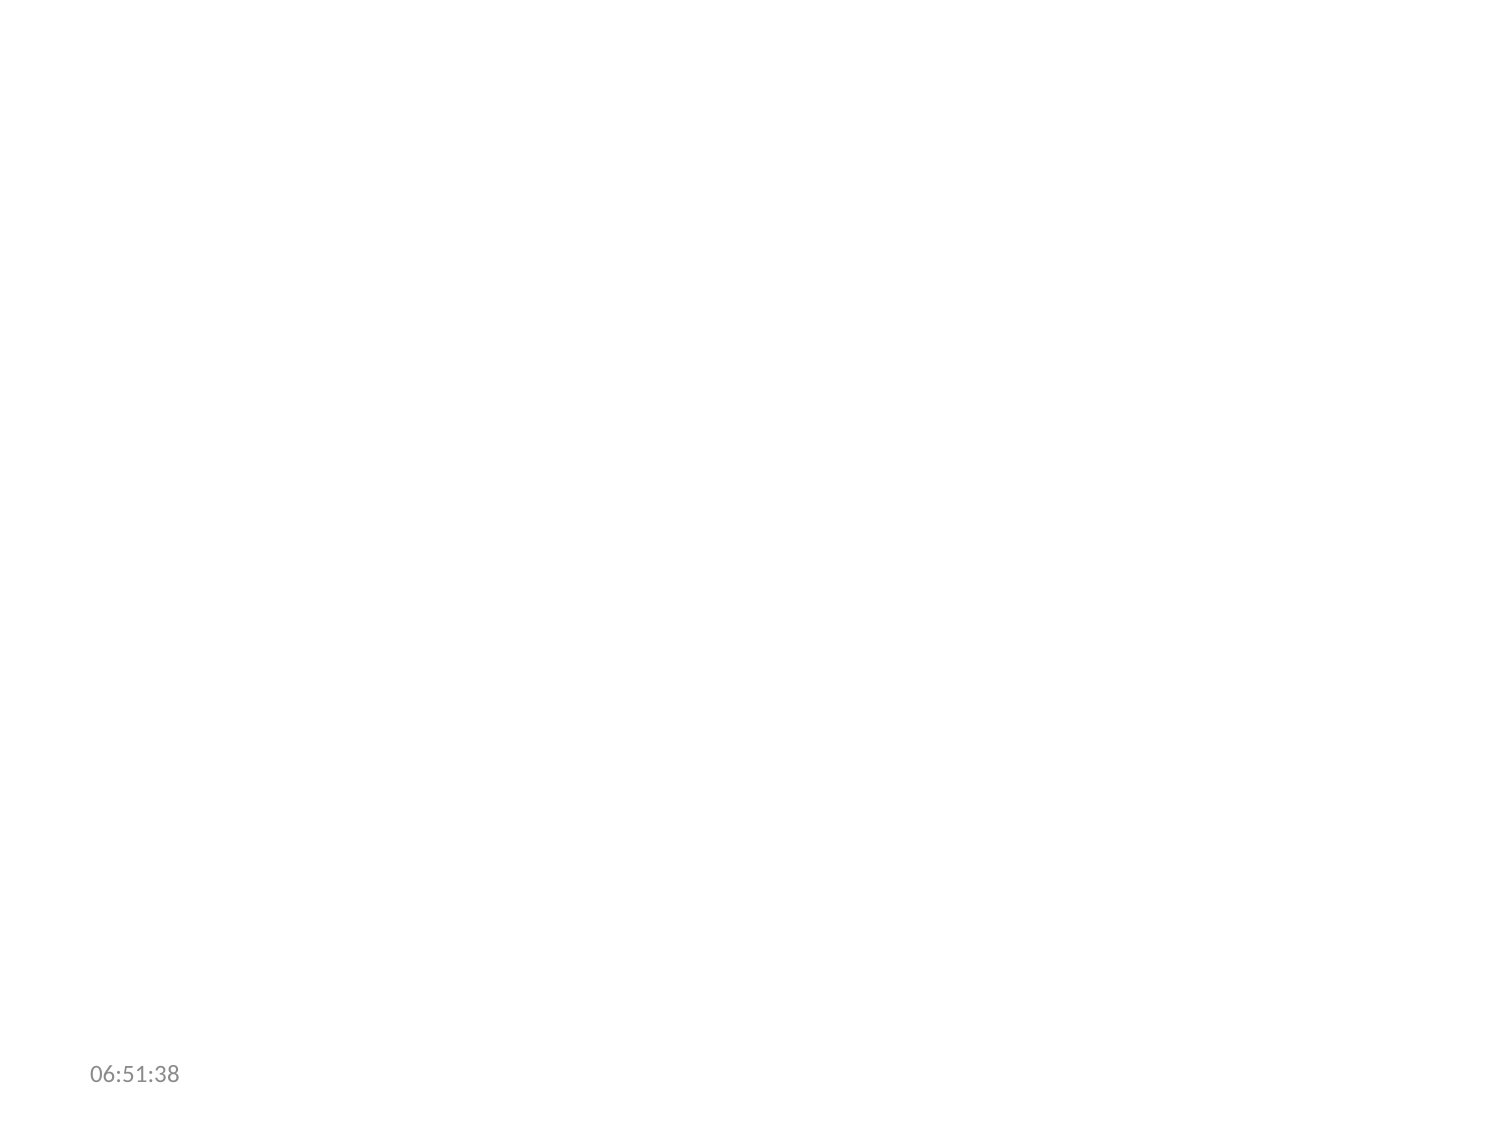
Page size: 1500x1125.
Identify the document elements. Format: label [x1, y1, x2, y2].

slide_number [75, 1042, 425, 1103]
